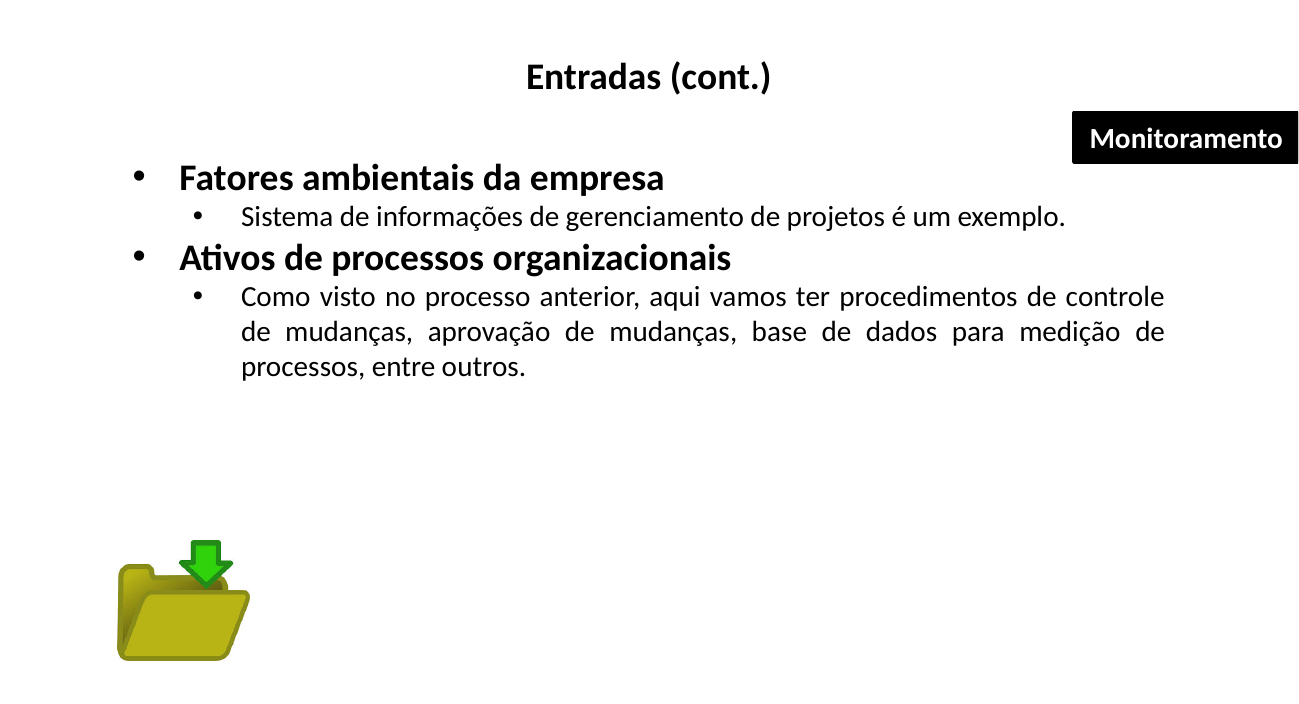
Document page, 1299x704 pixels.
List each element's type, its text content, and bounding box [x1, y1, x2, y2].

text_box Monitoramento [1074, 112, 1299, 162]
text_box Fatores ambientais da empresa Sistema de informações de gerenciamento de projetos é um exemplo. Ativos de processos organizacionais Como visto no processo anterior, aqui vamos ter procedimentos de controle de mudanças, aprovação de mudanças, base de dados para medição de processos, entre outros. [117, 145, 1181, 393]
text_box Entradas (cont.) [0, 44, 1299, 106]
picture [117, 540, 250, 661]
